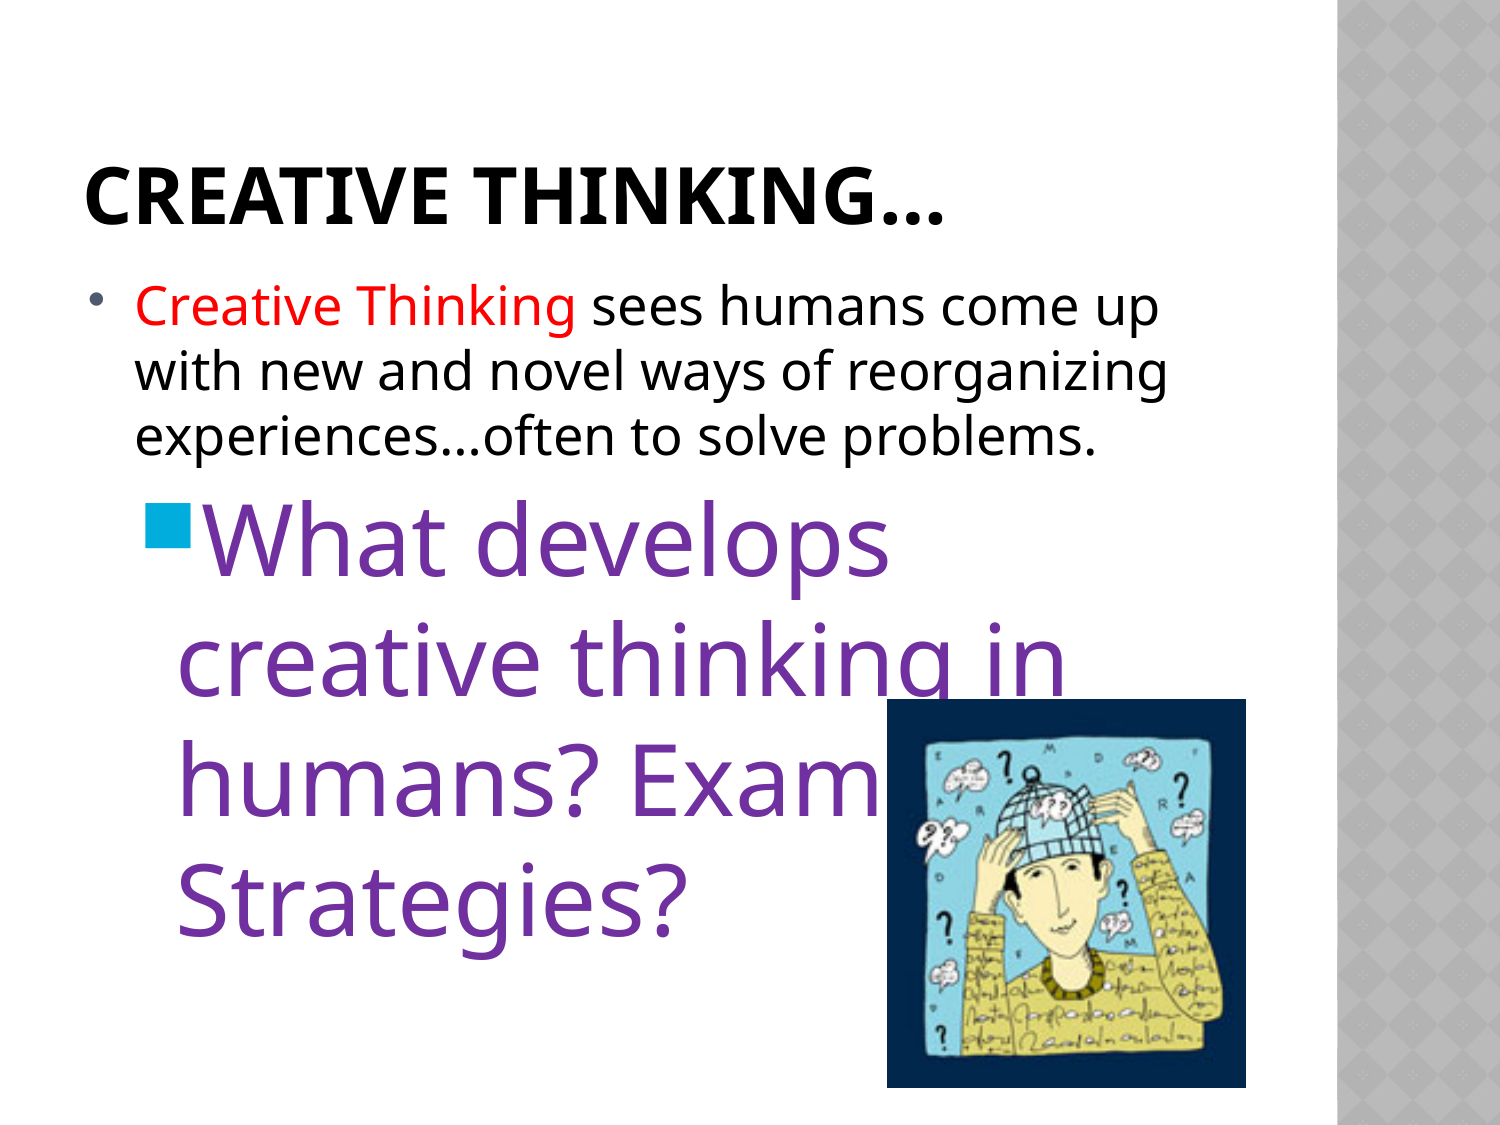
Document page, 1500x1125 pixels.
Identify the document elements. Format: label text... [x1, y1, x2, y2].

list Creative Thinking sees humans come up with new and novel ways of reorganizing experiences…often to solve problems. What develops creative thinking in humans? Examples or Strategies? [75, 264, 1263, 1059]
title CREATIVE THINKING… [75, 52, 1263, 240]
picture [887, 699, 1246, 1088]
